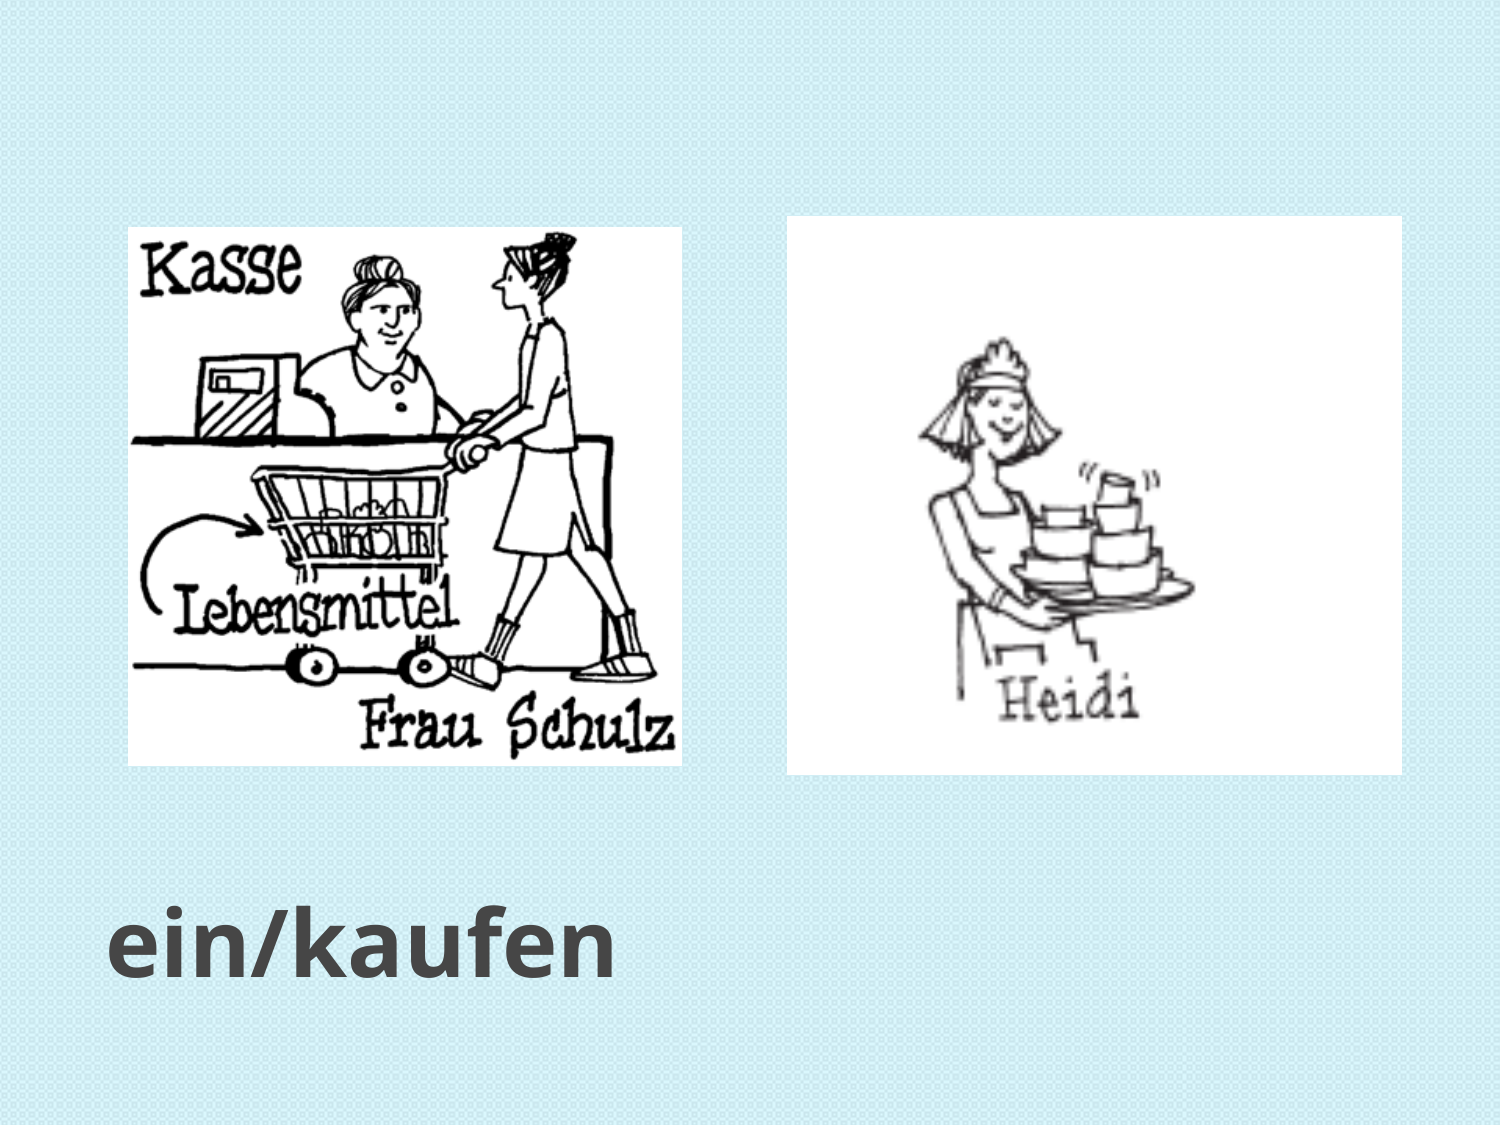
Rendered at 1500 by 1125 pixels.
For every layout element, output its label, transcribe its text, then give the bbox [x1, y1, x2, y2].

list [787, 216, 1402, 776]
title ein/kaufen [75, 846, 650, 1034]
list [128, 227, 682, 766]
